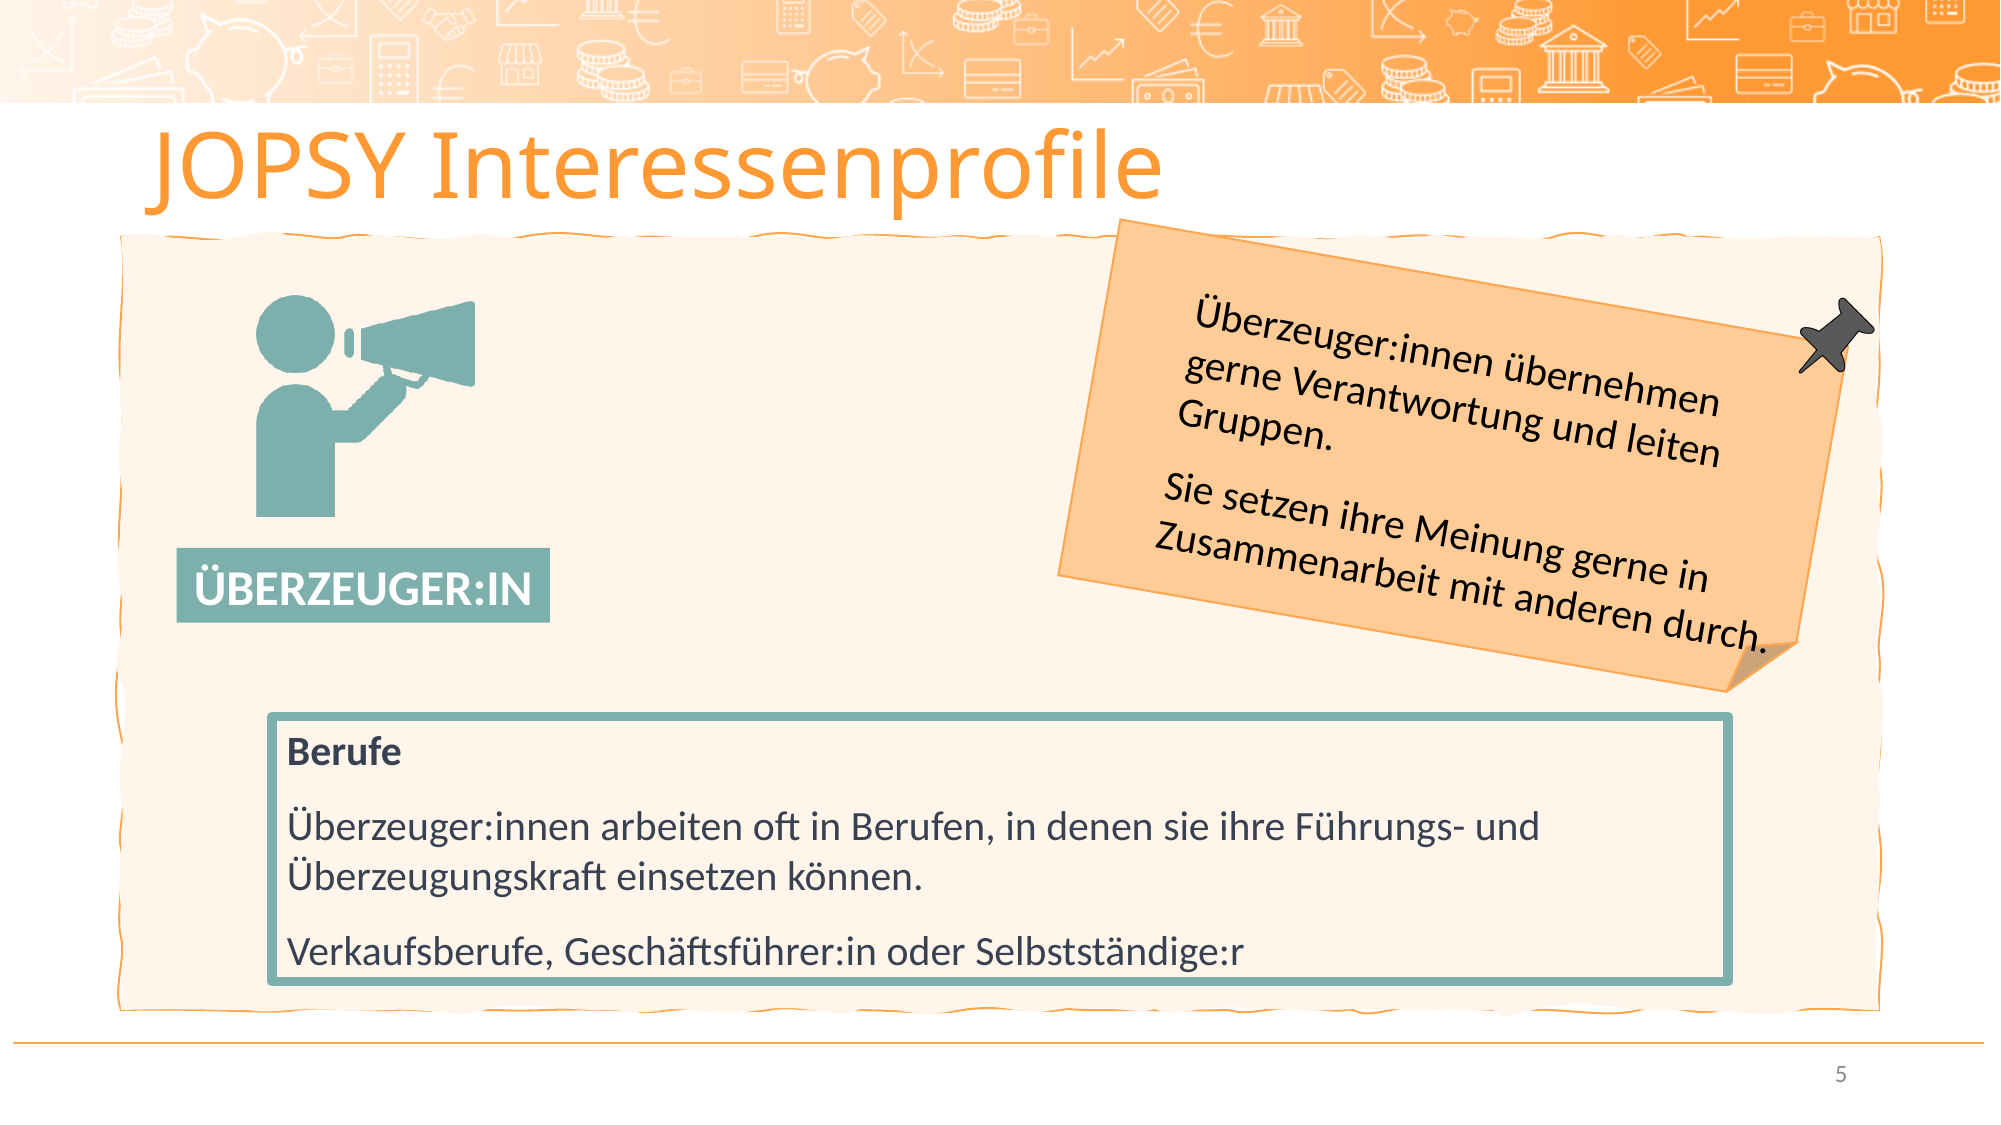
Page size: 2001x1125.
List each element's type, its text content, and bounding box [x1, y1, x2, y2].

text_box Berufe Überzeuger:innen arbeiten oft in Berufen, in denen sie ihre Führungs- und Überzeugungskraft einsetzen können. Verkaufsberufe, Geschäftsführer:in oder Selbstständige:r [271, 716, 1729, 982]
slide_number 5 [1412, 1042, 1863, 1103]
picture [1786, 285, 1887, 386]
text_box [176, 249, 550, 624]
title JOPSY Interessenprofile [137, 86, 1863, 253]
text_box [114, 233, 1885, 1017]
text_box Überzeuger:innen übernehmen gerne Verantwortung und leiten Gruppen. Sie setzen ihre Meinung gerne in Zusammenarbeit mit anderen durch. [1057, 218, 1843, 693]
picture [0, 0, 2000, 103]
